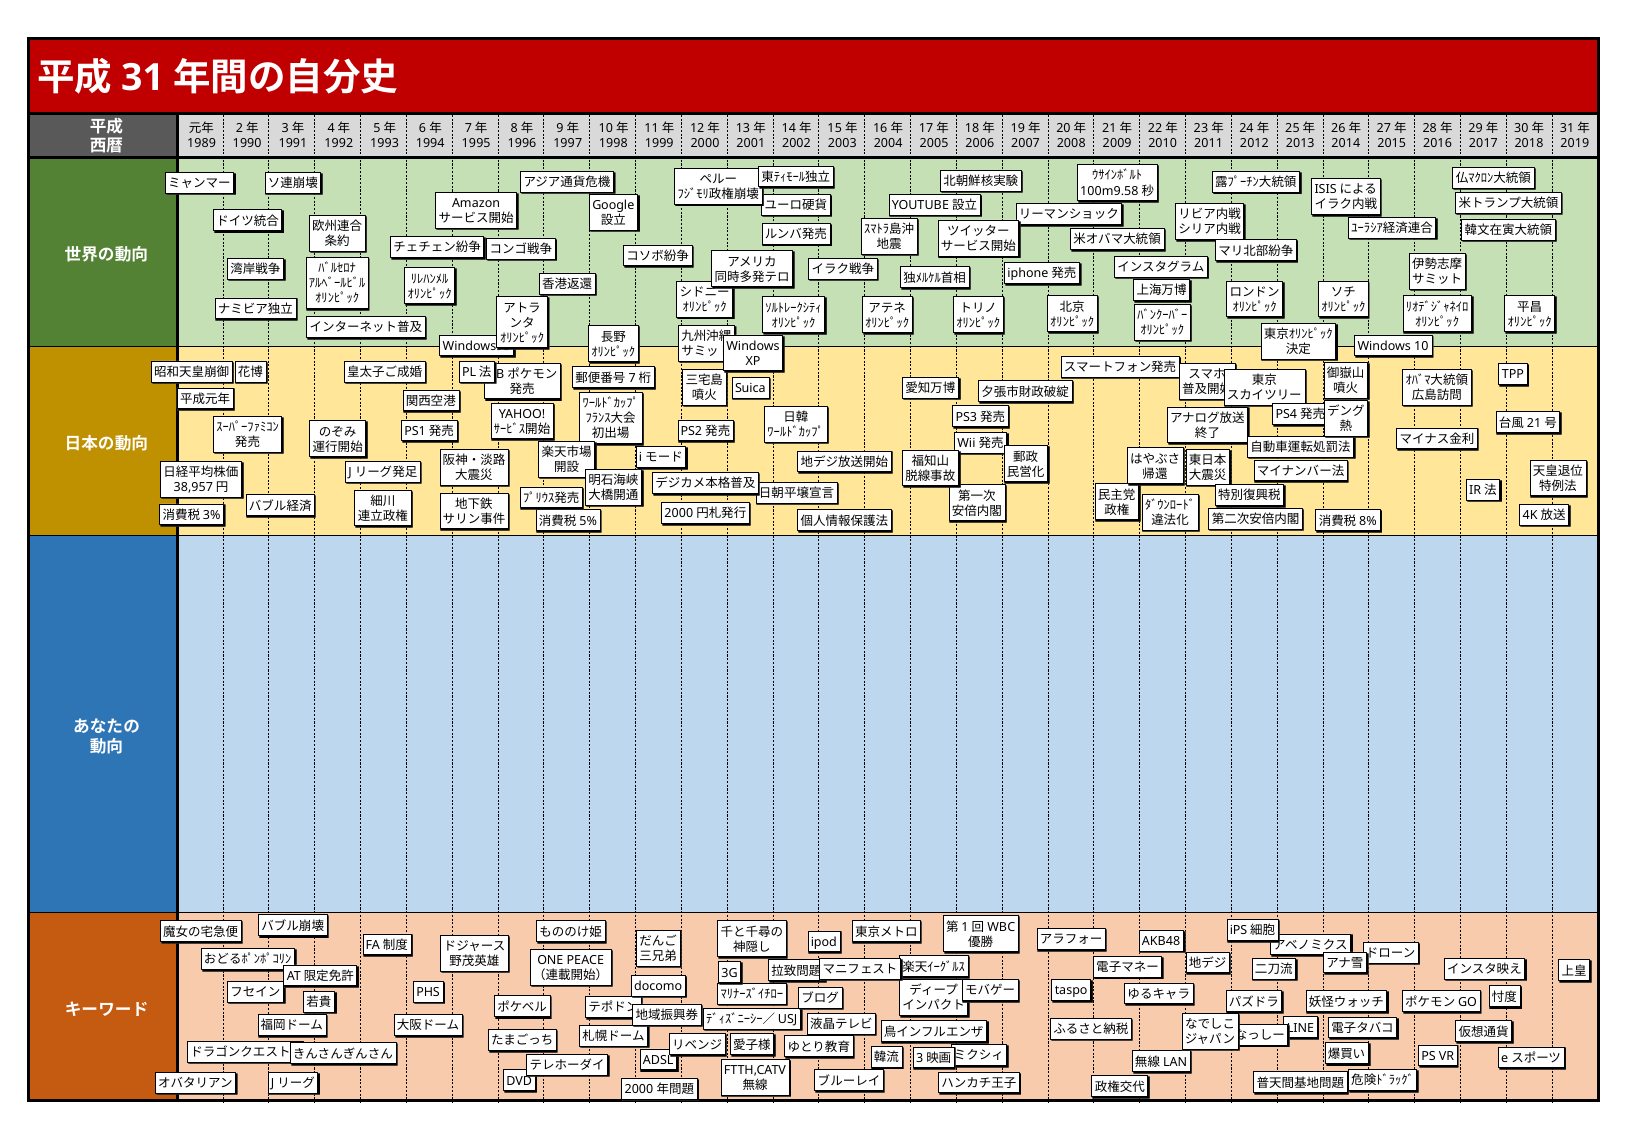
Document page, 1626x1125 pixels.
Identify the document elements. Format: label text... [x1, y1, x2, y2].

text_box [1591, 112, 1600, 1101]
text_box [1552, 347, 1597, 535]
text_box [1552, 913, 1597, 1101]
text_box 平成31年間の自分史 [22, 45, 413, 105]
text_box [28, 37, 1600, 112]
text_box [28, 536, 177, 912]
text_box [28, 347, 177, 535]
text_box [28, 158, 177, 346]
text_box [185, 112, 1591, 158]
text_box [1552, 158, 1597, 346]
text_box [178, 913, 222, 1101]
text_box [222, 536, 1552, 912]
text_box 平成 西暦 [75, 107, 139, 112]
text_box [222, 158, 1552, 535]
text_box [178, 347, 222, 535]
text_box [178, 536, 222, 912]
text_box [222, 913, 1552, 1101]
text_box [28, 913, 177, 1101]
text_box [1552, 536, 1597, 912]
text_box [28, 112, 177, 157]
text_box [178, 112, 185, 157]
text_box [178, 158, 222, 346]
